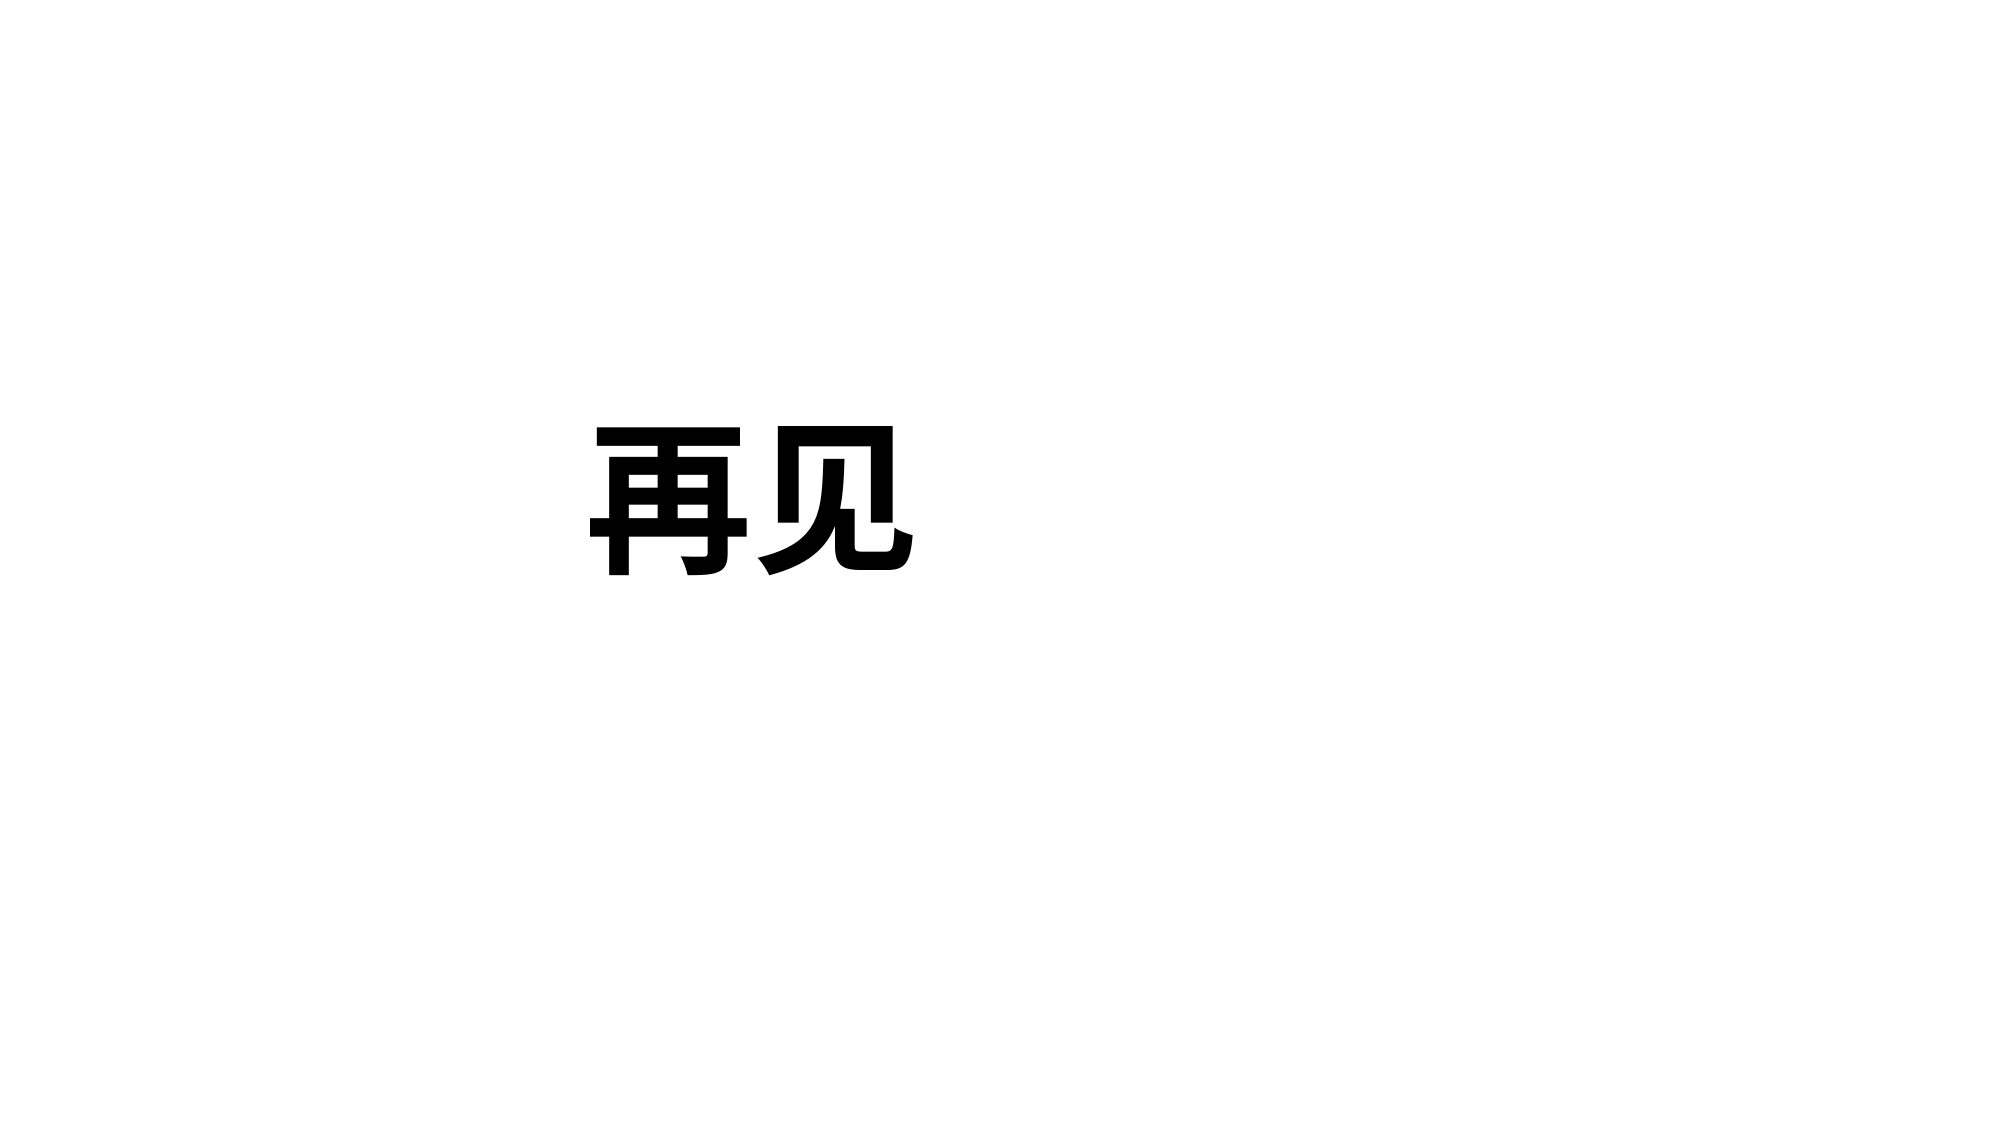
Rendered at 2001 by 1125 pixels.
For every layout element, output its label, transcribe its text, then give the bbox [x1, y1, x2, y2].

title 再见 [193, 387, 1311, 601]
